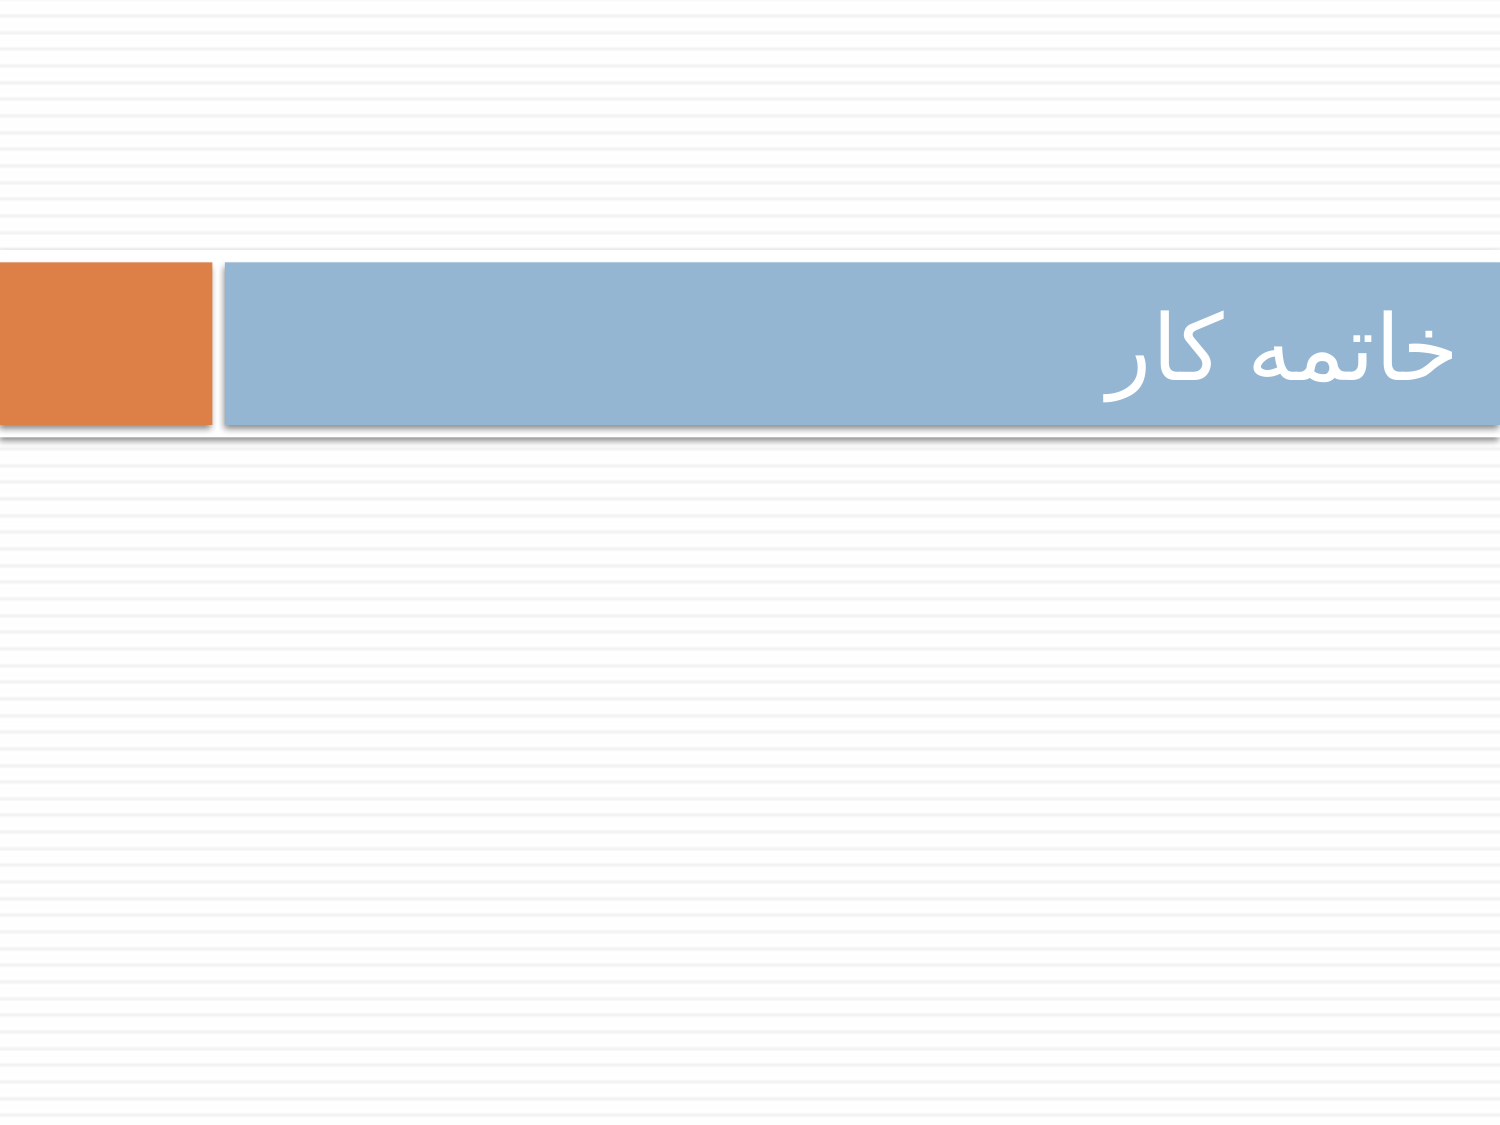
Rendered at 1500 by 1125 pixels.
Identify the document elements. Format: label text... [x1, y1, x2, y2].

title خاتمه کار [225, 262, 1475, 425]
